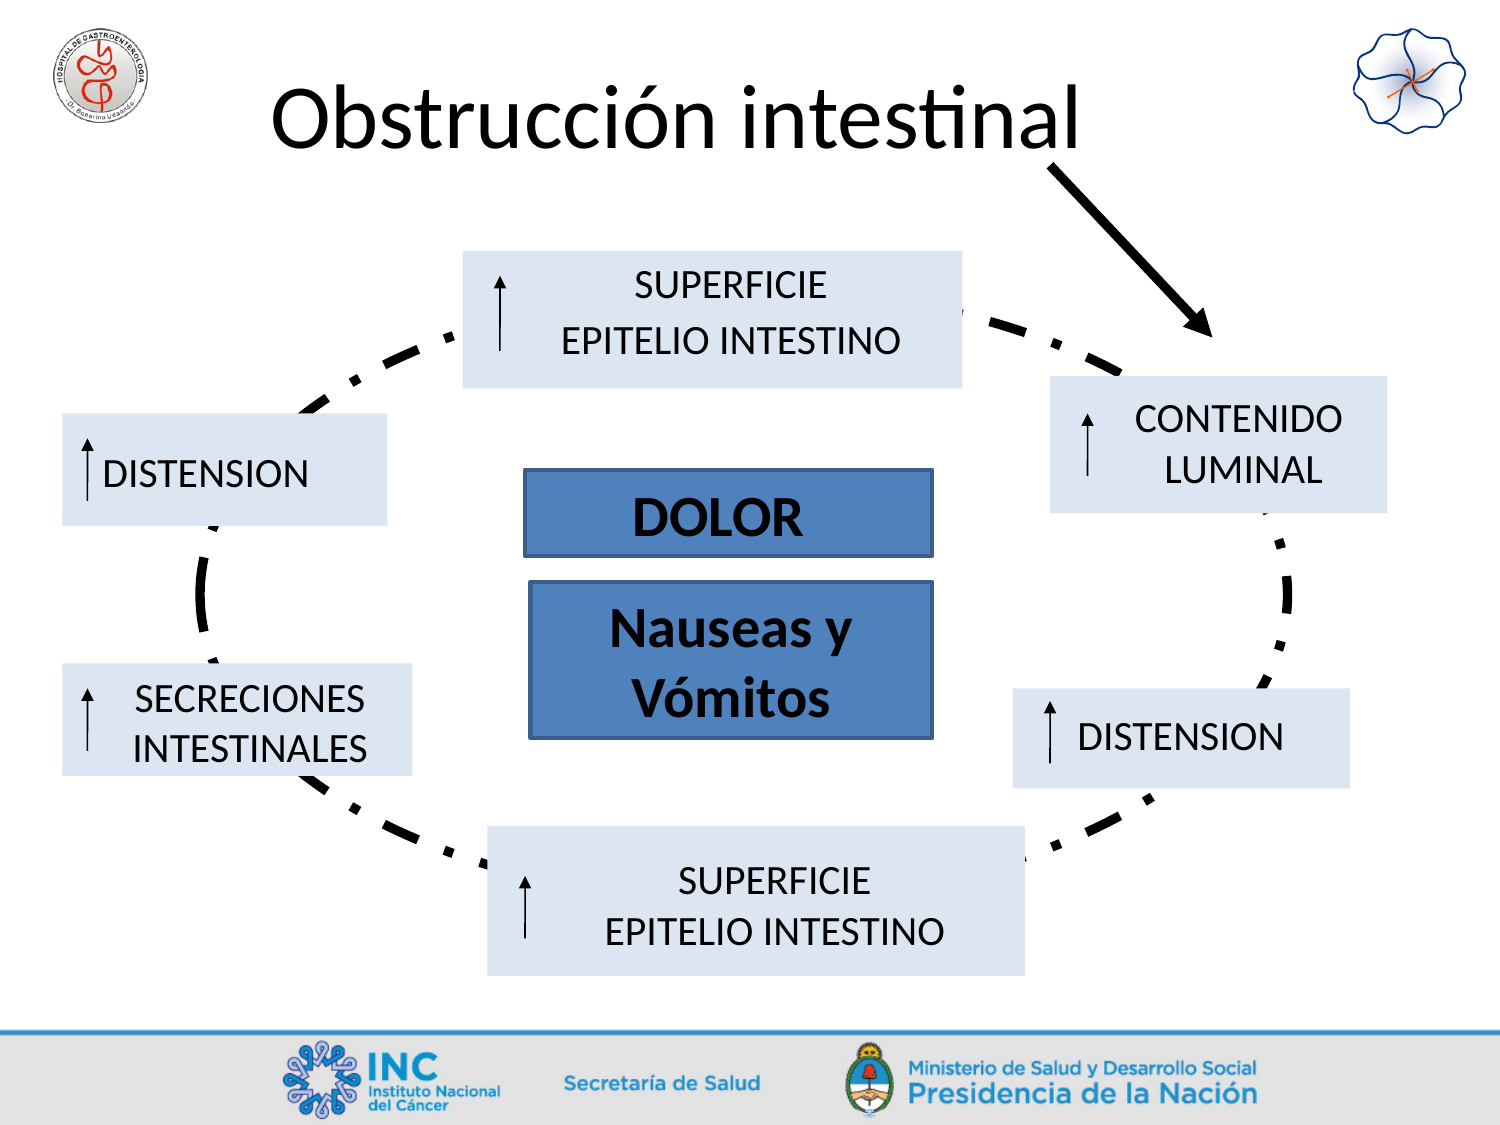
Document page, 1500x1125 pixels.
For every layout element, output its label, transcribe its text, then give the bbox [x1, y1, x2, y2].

text_box [462, 250, 963, 389]
text_box [81, 438, 94, 501]
text_box [487, 825, 1025, 976]
text_box SUPERFICIE EPITELIO INTESTINO [487, 263, 975, 369]
picture [0, 1027, 1500, 1125]
text_box [81, 688, 94, 751]
text_box [1012, 688, 1350, 789]
text_box [1050, 166, 1213, 338]
text_box DISTENSION [87, 438, 550, 504]
text_box [200, 317, 1288, 865]
text_box DOLOR [517, 470, 920, 556]
picture [1352, 28, 1467, 135]
text_box [1081, 413, 1094, 476]
picture [52, 28, 148, 124]
text_box SECRECIONES INTESTINALES [75, 663, 425, 779]
text_box [493, 275, 507, 351]
text_box CONTENIDO LUMINAL [1062, 400, 1425, 497]
text_box Obstrucción intestinal [255, 49, 1182, 166]
text_box [1050, 375, 1388, 514]
text_box [1043, 700, 1057, 764]
text_box DISTENSION [1062, 700, 1363, 766]
text_box [62, 663, 75, 776]
text_box Nauseas y Vómitos [530, 581, 933, 737]
text_box [518, 875, 532, 939]
text_box SUPERFICIE EPITELIO INTESTINO [525, 863, 1025, 959]
text_box [62, 413, 388, 526]
